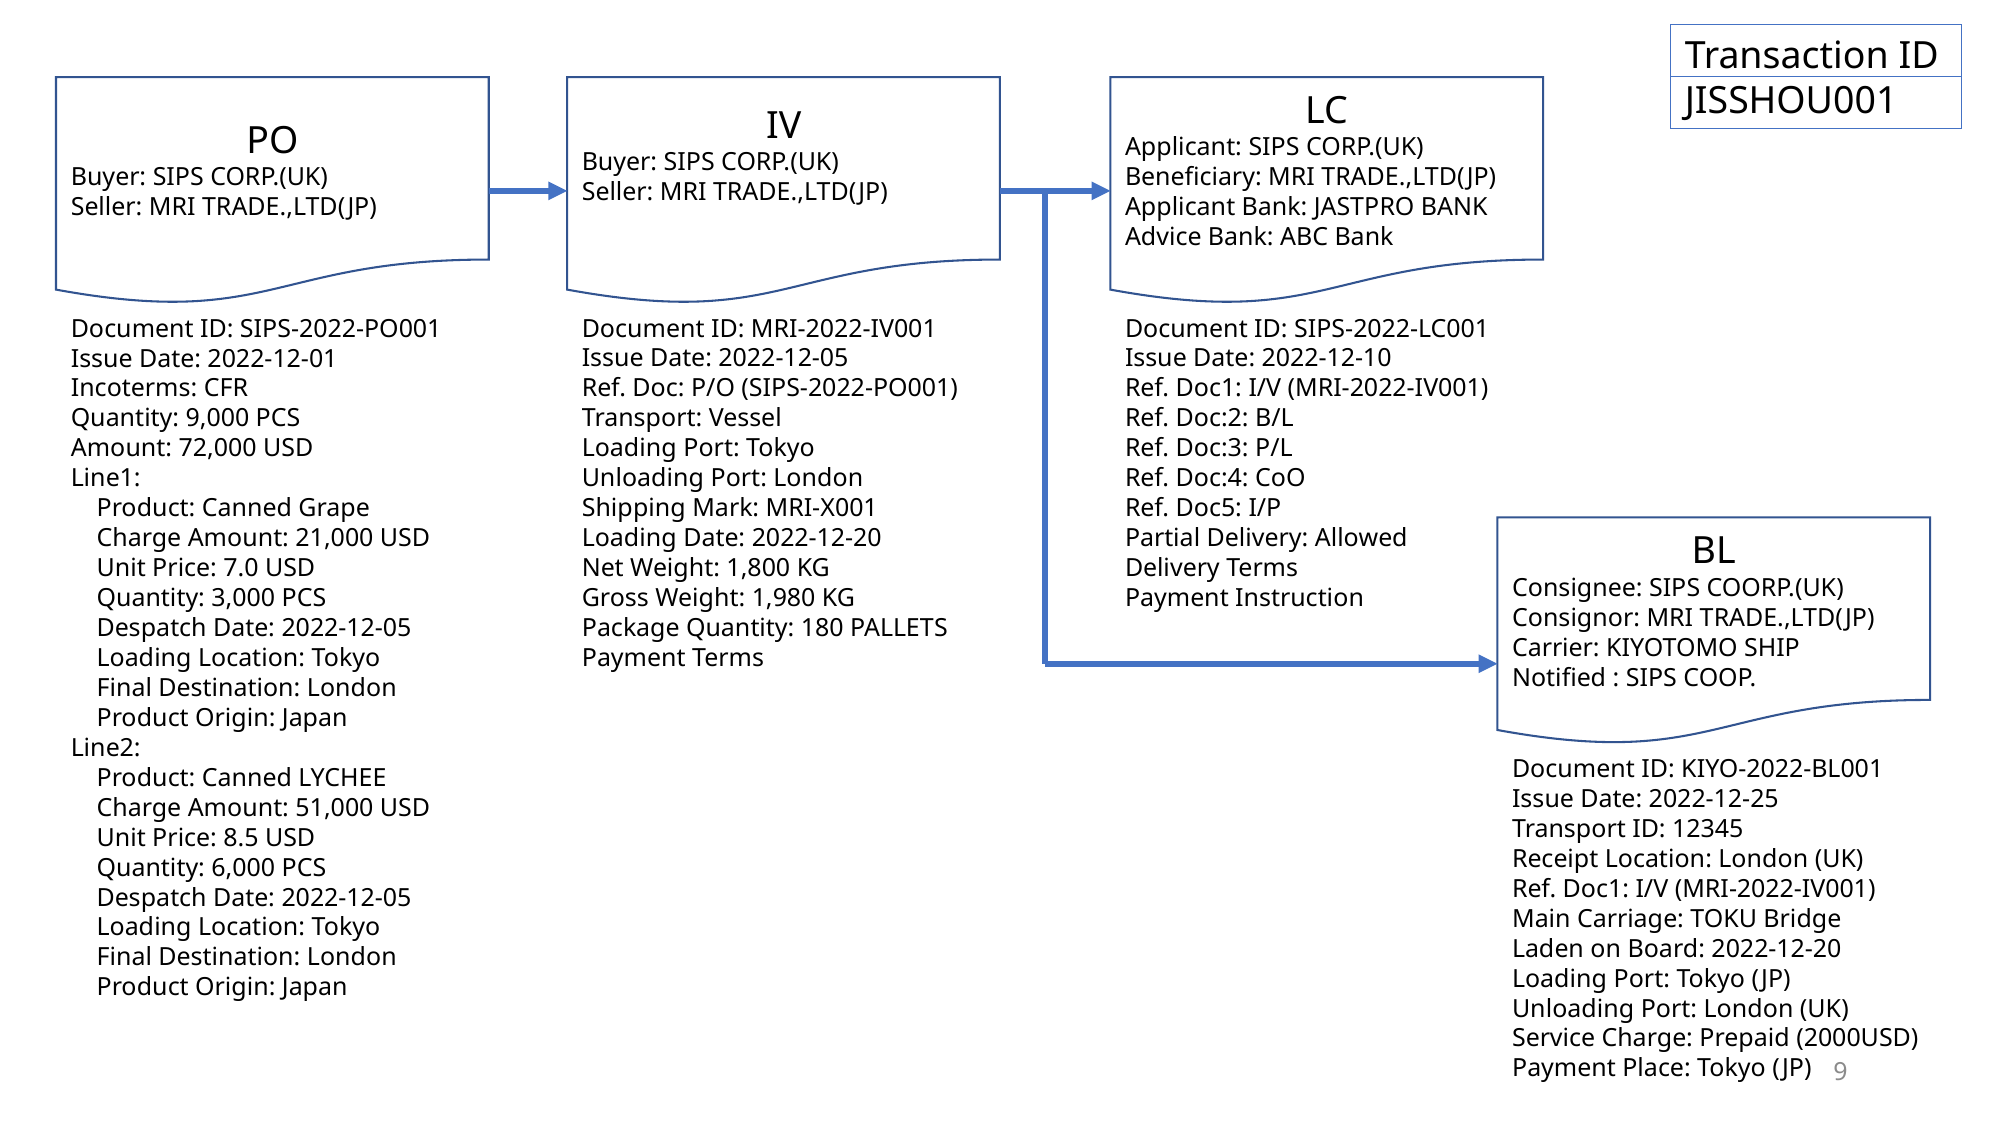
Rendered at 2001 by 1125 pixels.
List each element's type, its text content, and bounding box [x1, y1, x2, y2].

text_box Document ID: MRI-2022-IV001 Issue Date: 2022-12-05 Ref. Doc: P/O (SIPS-2022-PO001) Transport: Vessel Loading Port: Tokyo Unloading Port: London Shipping Mark: MRI-X001 Loading Date: 2022-12-20 Net Weight: 1,800 KG Gross Weight: 1,980 KG Package Quantity: 180 PALLETS Payment Terms [567, 304, 1000, 679]
text_box Document ID: KIYO-2022-BL001 Issue Date: 2022-12-25 Transport ID: 12345 Receipt Location: London (UK) Ref. Doc1: I/V (MRI-2022-IV001) Main Carriage: TOKU Bridge Laden on Board: 2022-12-20 Loading Port: Tokyo (JP) Unloading Port: London (UK) Service Charge: Prepaid (2000USD) Payment Place: Tokyo (JP) [1497, 745, 1962, 1090]
slide_number 9 [1412, 1042, 1863, 1103]
text_box Transaction ID JISSHOU001 [1670, 24, 1962, 76]
text_box PO Buyer: SIPS CORP.(UK) Seller: MRI TRADE.,LTD(JP) [54, 76, 490, 303]
text_box Transaction ID JISSHOU001 [1670, 78, 1962, 129]
text_box Document ID: SIPS-2022-LC001 Issue Date: 2022-12-10 Ref. Doc1: I/V (MRI-2022-IV001) Ref. Doc:2: B/L Ref. Doc:3: P/L Ref. Doc:4: CoO Ref. Doc5: I/P Partial Delivery: Allowed Delivery Terms Payment Instruction [1110, 304, 1543, 619]
text_box IV Buyer: SIPS CORP.(UK) Seller: MRI TRADE.,LTD(JP) [566, 76, 1001, 303]
text_box Document ID: SIPS-2022-PO001 Issue Date: 2022-12-01 Incoterms: CFR Quantity: 9,000 PCS Amount: 72,000 USD Line1: Product: Canned Grape Charge Amount: 21,000 USD Unit Price: 7.0 USD Quantity: 3,000 PCS Despatch Date: 2022-12-05 Loading Location: Tokyo Final Destination: London Product Origin: Japan Line2: Product: Canned LYCHEE Charge Amount: 51,000 USD Unit Price: 8.5 USD Quantity: 6,000 PCS Despatch Date: 2022-12-05 Loading Location: Tokyo Final Destination: London Product Origin: Japan [55, 304, 489, 1009]
text_box BL Consignee: SIPS COORP.(UK) Consignor: MRI TRADE.,LTD(JP) Carrier: KIYOTOMO SHIP Notified : SIPS COOP. [1496, 516, 1932, 744]
text_box LC Applicant: SIPS CORP.(UK) Beneficiary: MRI TRADE.,LTD(JP) Applicant Bank: JASTPRO BANK Advice Bank: ABC Bank [1109, 76, 1545, 303]
